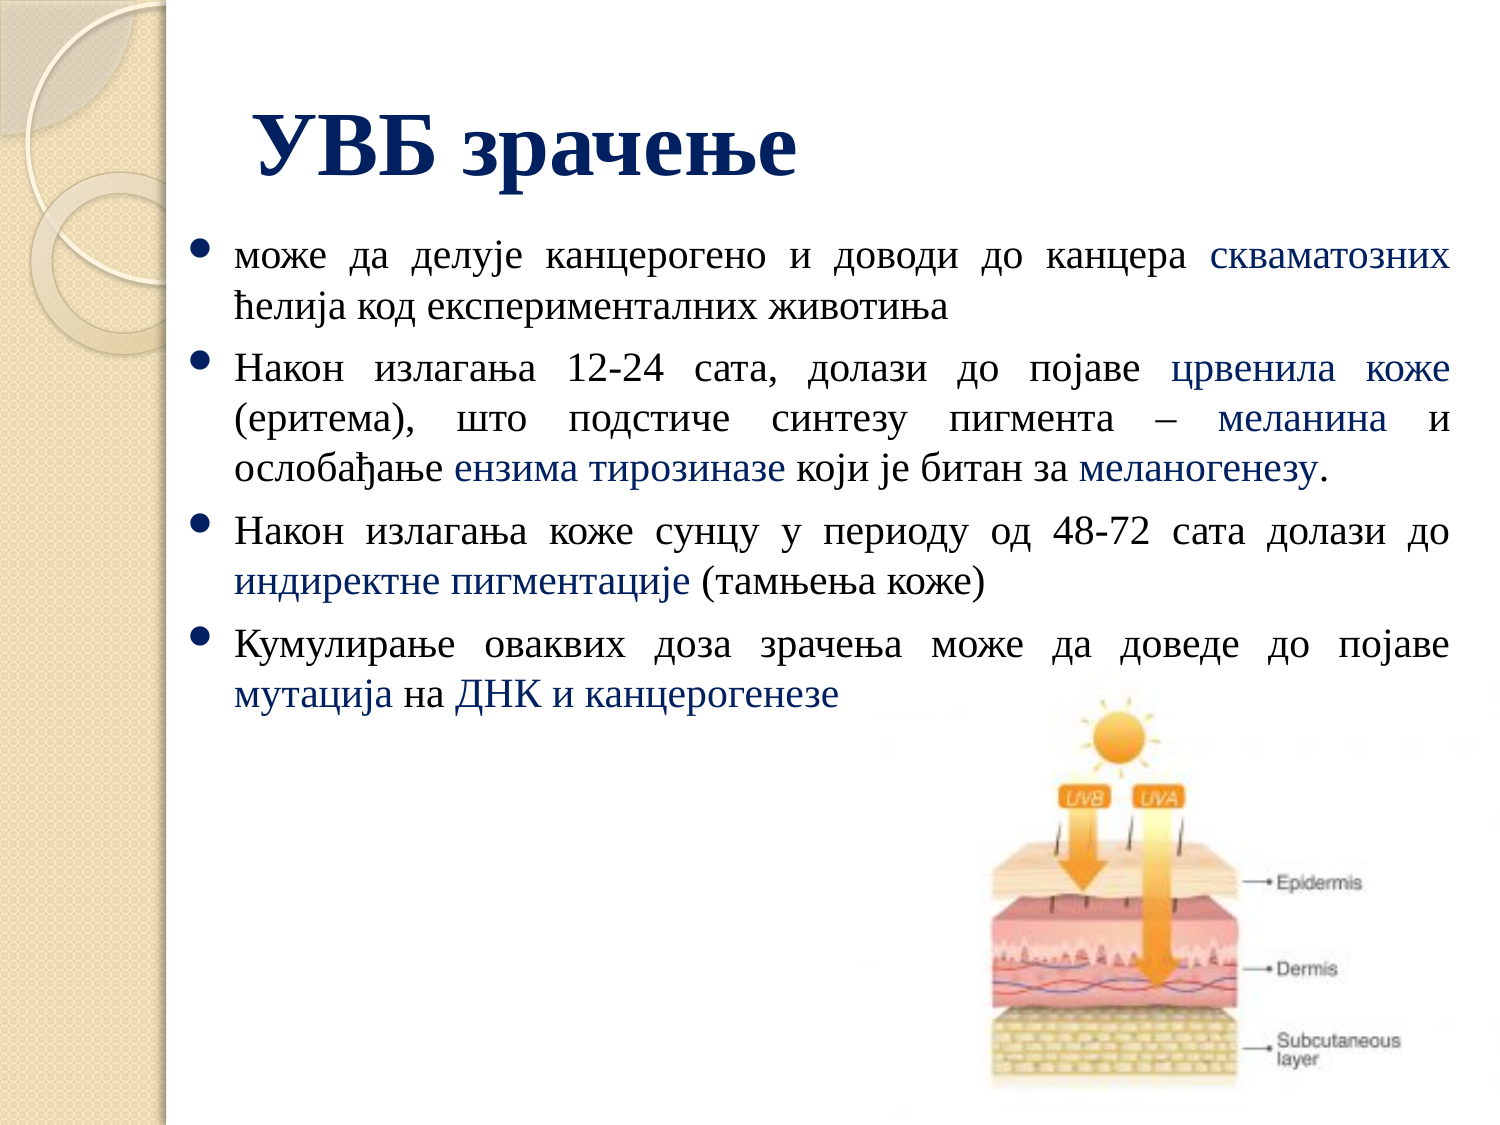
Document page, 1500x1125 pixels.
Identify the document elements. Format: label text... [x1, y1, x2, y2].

picture [841, 668, 1500, 1125]
title УВБ зрачење [235, 45, 1466, 219]
list може да делује канцерогено и доводи до канцера скваматозних ћелија код експерименталних животиња Након излагања 12-24 сата, долази до појаве црвенила коже (еритема), што подстиче синтезу пигмента – меланина и ослобађање ензима тирозиназе који је битaн за меланогенезу. Након излагања коже сунцу у периоду од 48-72 сата долази до индиректне пигментације (тамњења коже) Кумулирање оваквих доза зрачења може да доведе до појаве мутација на ДНК и канцерогенезе [159, 219, 1466, 1025]
